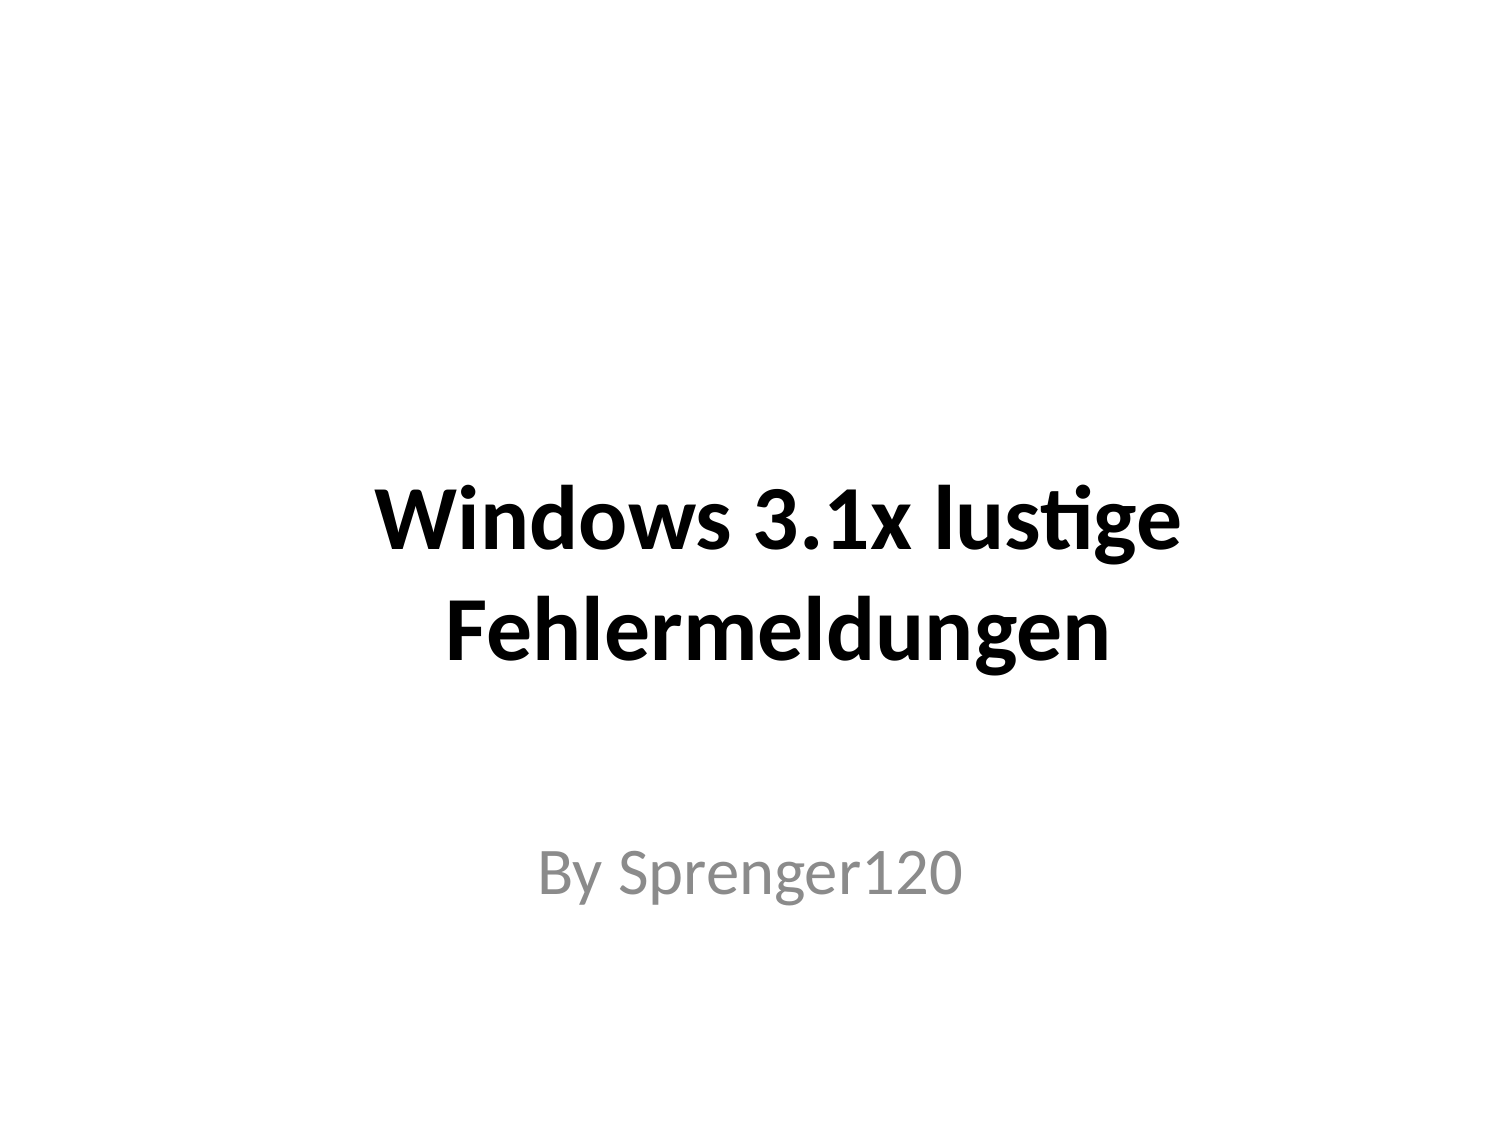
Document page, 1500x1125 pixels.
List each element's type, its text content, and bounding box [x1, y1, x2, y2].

title Windows 3.1x lustige Fehlermeldungen [105, 35, 1454, 1102]
subtitle By Sprenger120 [225, 820, 1275, 925]
